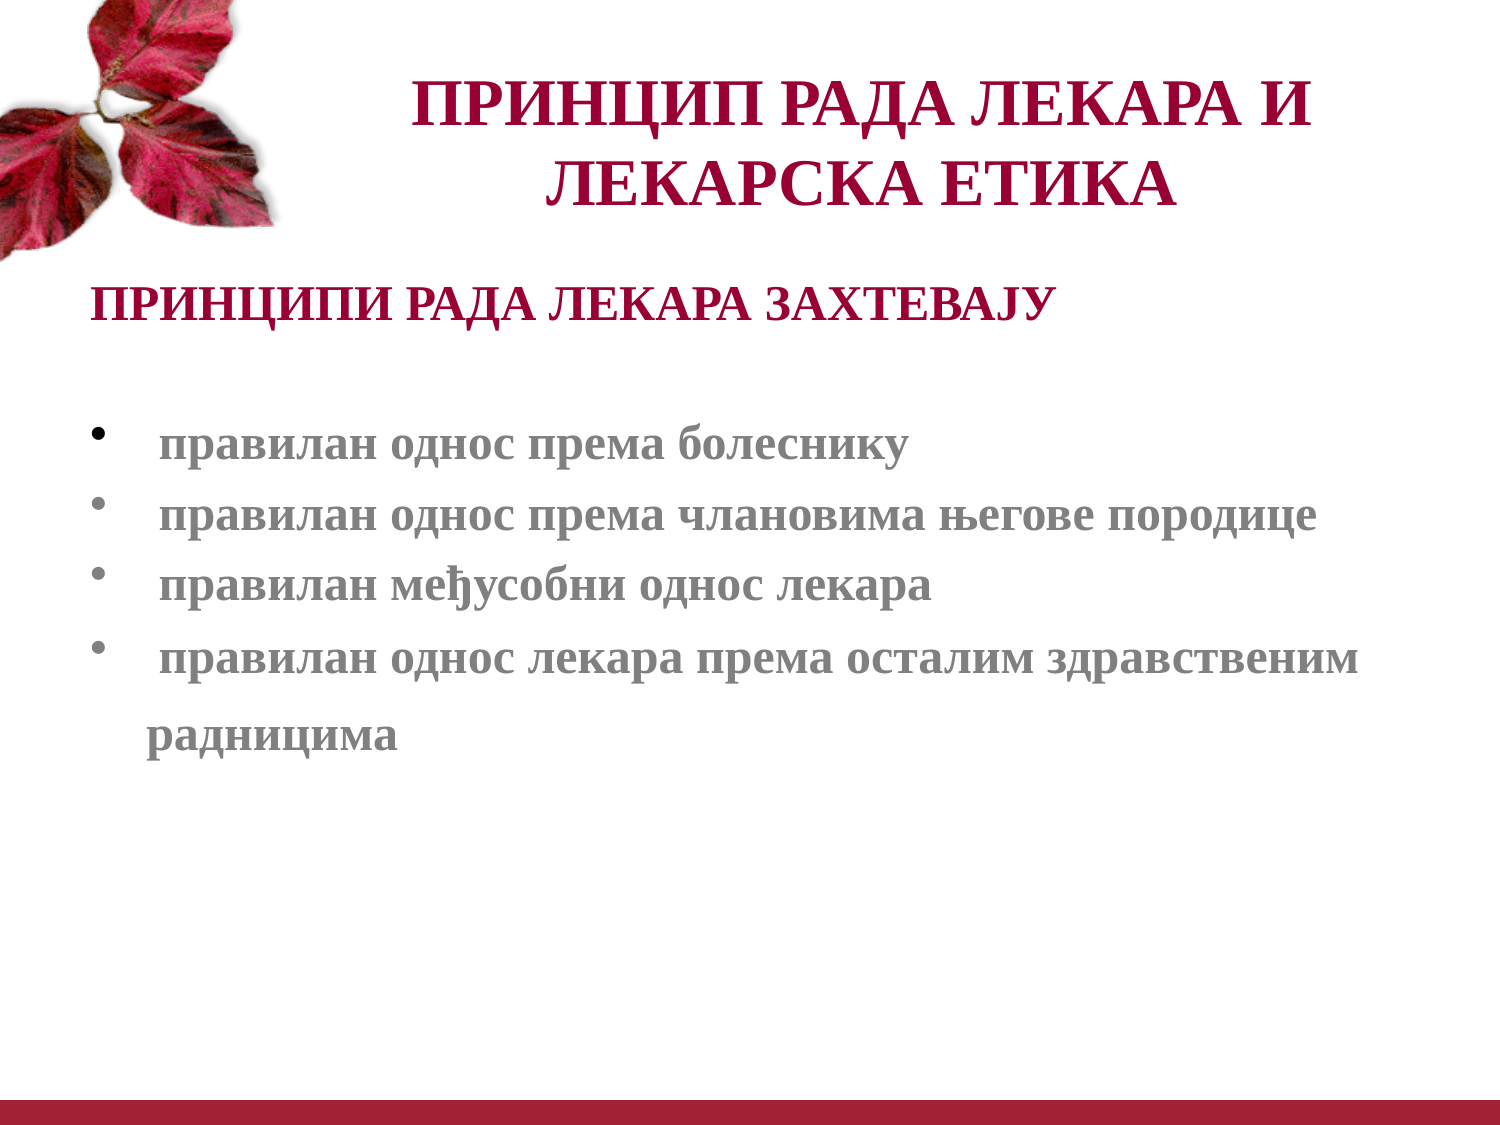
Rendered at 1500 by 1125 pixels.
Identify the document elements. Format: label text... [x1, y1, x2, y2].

title ПРИНЦИП РАДА ЛЕКАРА И ЛЕКАРСКА ЕТИКА [289, 44, 1436, 233]
picture [0, 0, 295, 273]
list ПРИНЦИПИ РАДА ЛЕКАРА ЗАХТЕВАЈУ правилан однос према болеснику правилан однос према члановима његове породице правилан међусобни однос лекара правилан однос лекара према осталим здравственим радницима [74, 262, 1426, 1006]
